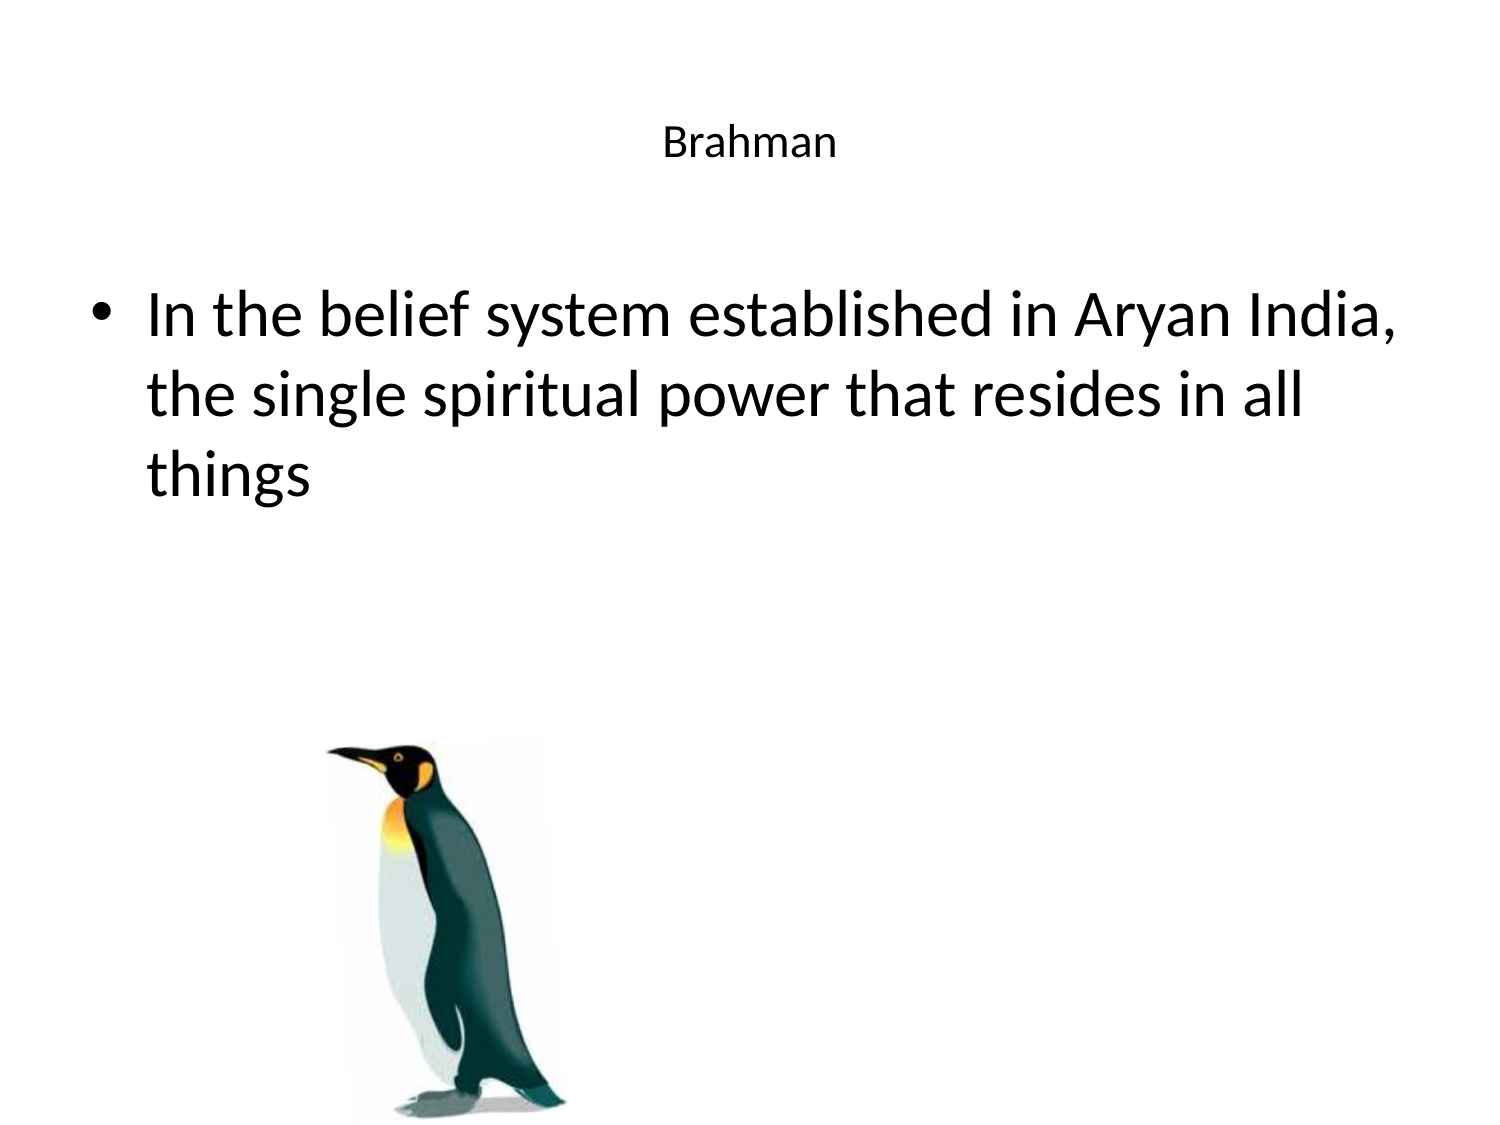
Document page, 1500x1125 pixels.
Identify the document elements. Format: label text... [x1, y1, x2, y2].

title Brahman [75, 45, 1425, 233]
picture [325, 734, 568, 1124]
list In the belief system established in Aryan India, the single spiritual power that resides in all things [75, 262, 1425, 1005]
